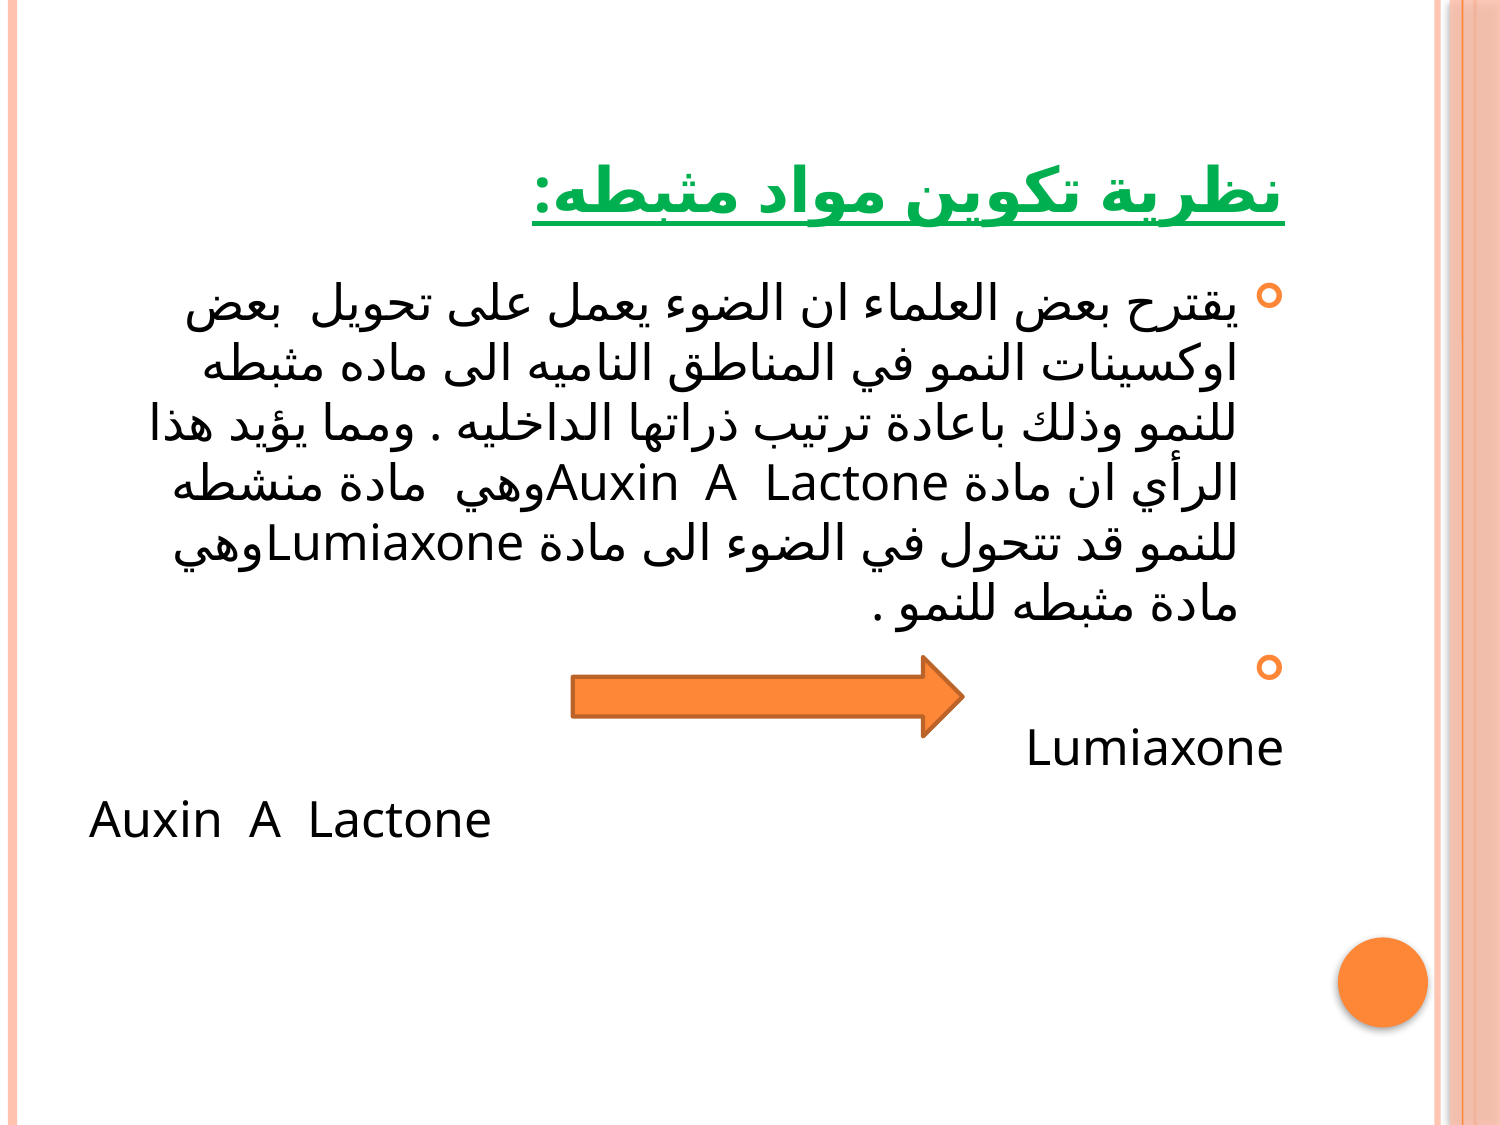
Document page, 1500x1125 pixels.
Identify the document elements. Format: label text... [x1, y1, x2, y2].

title نظرية تكوين مواد مثبطه: [75, 45, 1300, 233]
text_box [570, 654, 965, 739]
list يقترح بعض العلماء ان الضوء يعمل على تحويل بعض اوكسينات النمو في المناطق الناميه الى ماده مثبطه للنمو وذلك باعادة ترتيب ذراتها الداخليه . ومما يؤيد هذا الرأي ان مادة Auxin A Lactoneوهي مادة منشطه للنمو قد تتحول في الضوء الى مادة Lumiaxone وهي مادة مثبطه للنمو . Lumiaxone Auxin A Lactone [75, 262, 1300, 1062]
